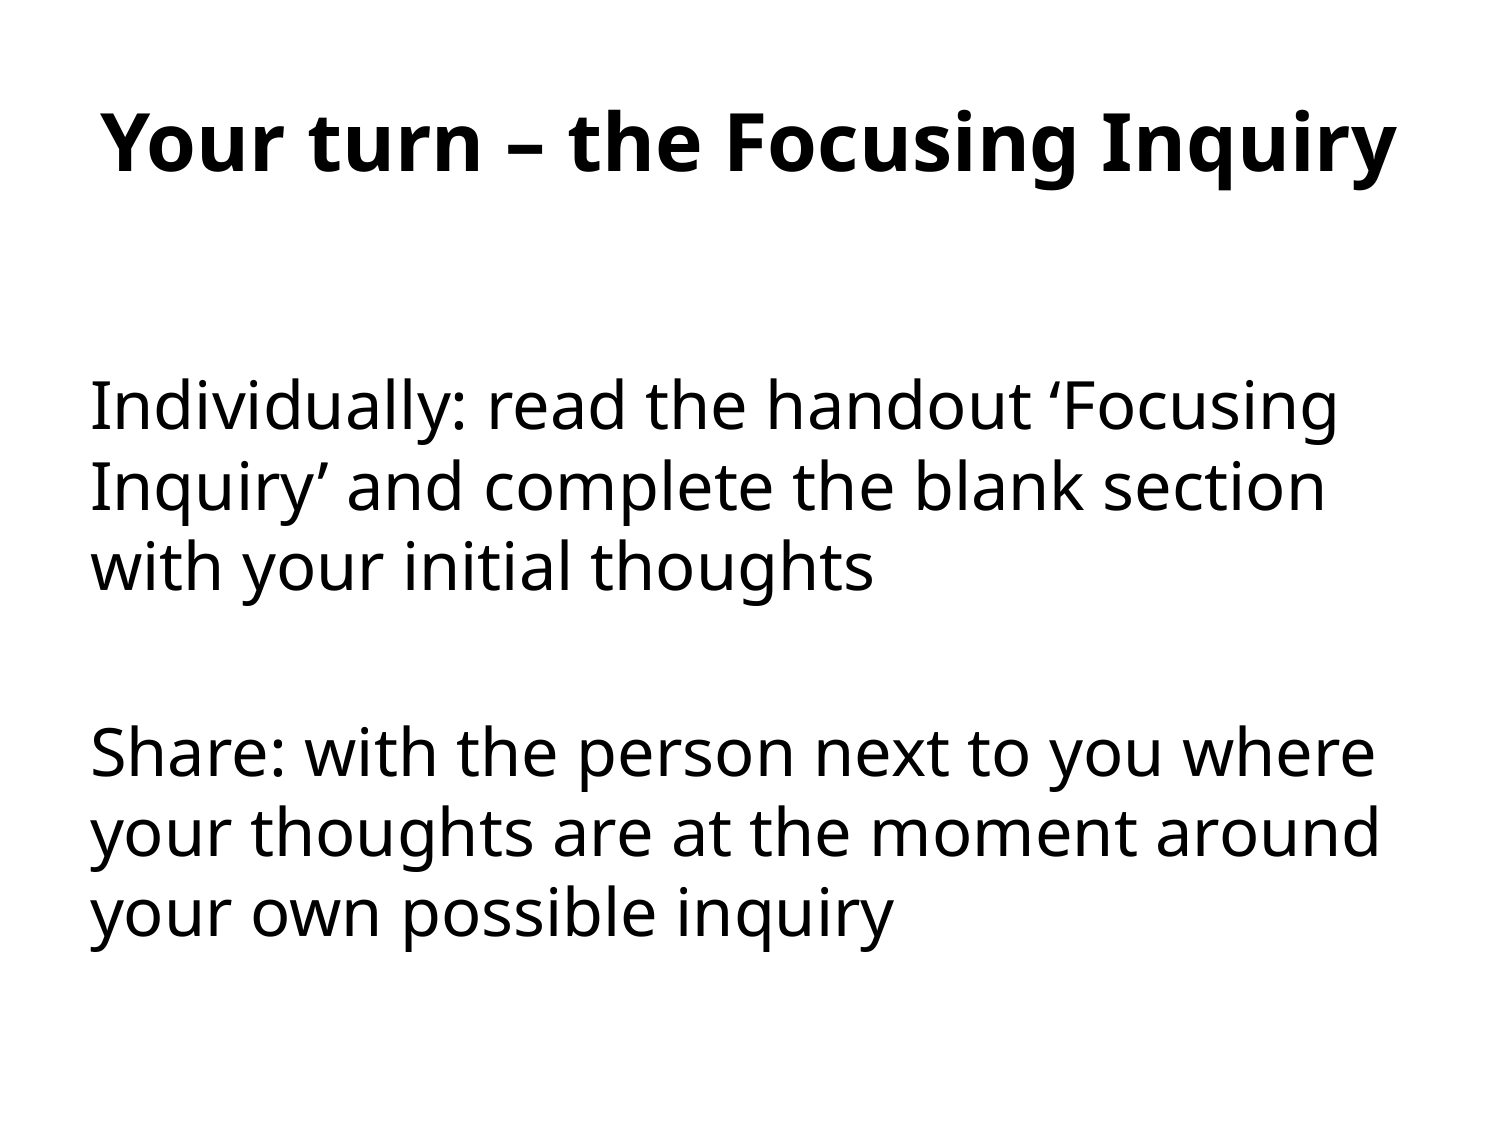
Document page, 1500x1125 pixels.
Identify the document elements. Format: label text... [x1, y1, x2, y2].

title Your turn – the Focusing Inquiry [75, 45, 1425, 233]
list Individually: read the handout ‘Focusing Inquiry’ and complete the blank section with your initial thoughts Share: with the person next to you where your thoughts are at the moment around your own possible inquiry [75, 262, 1425, 1005]
